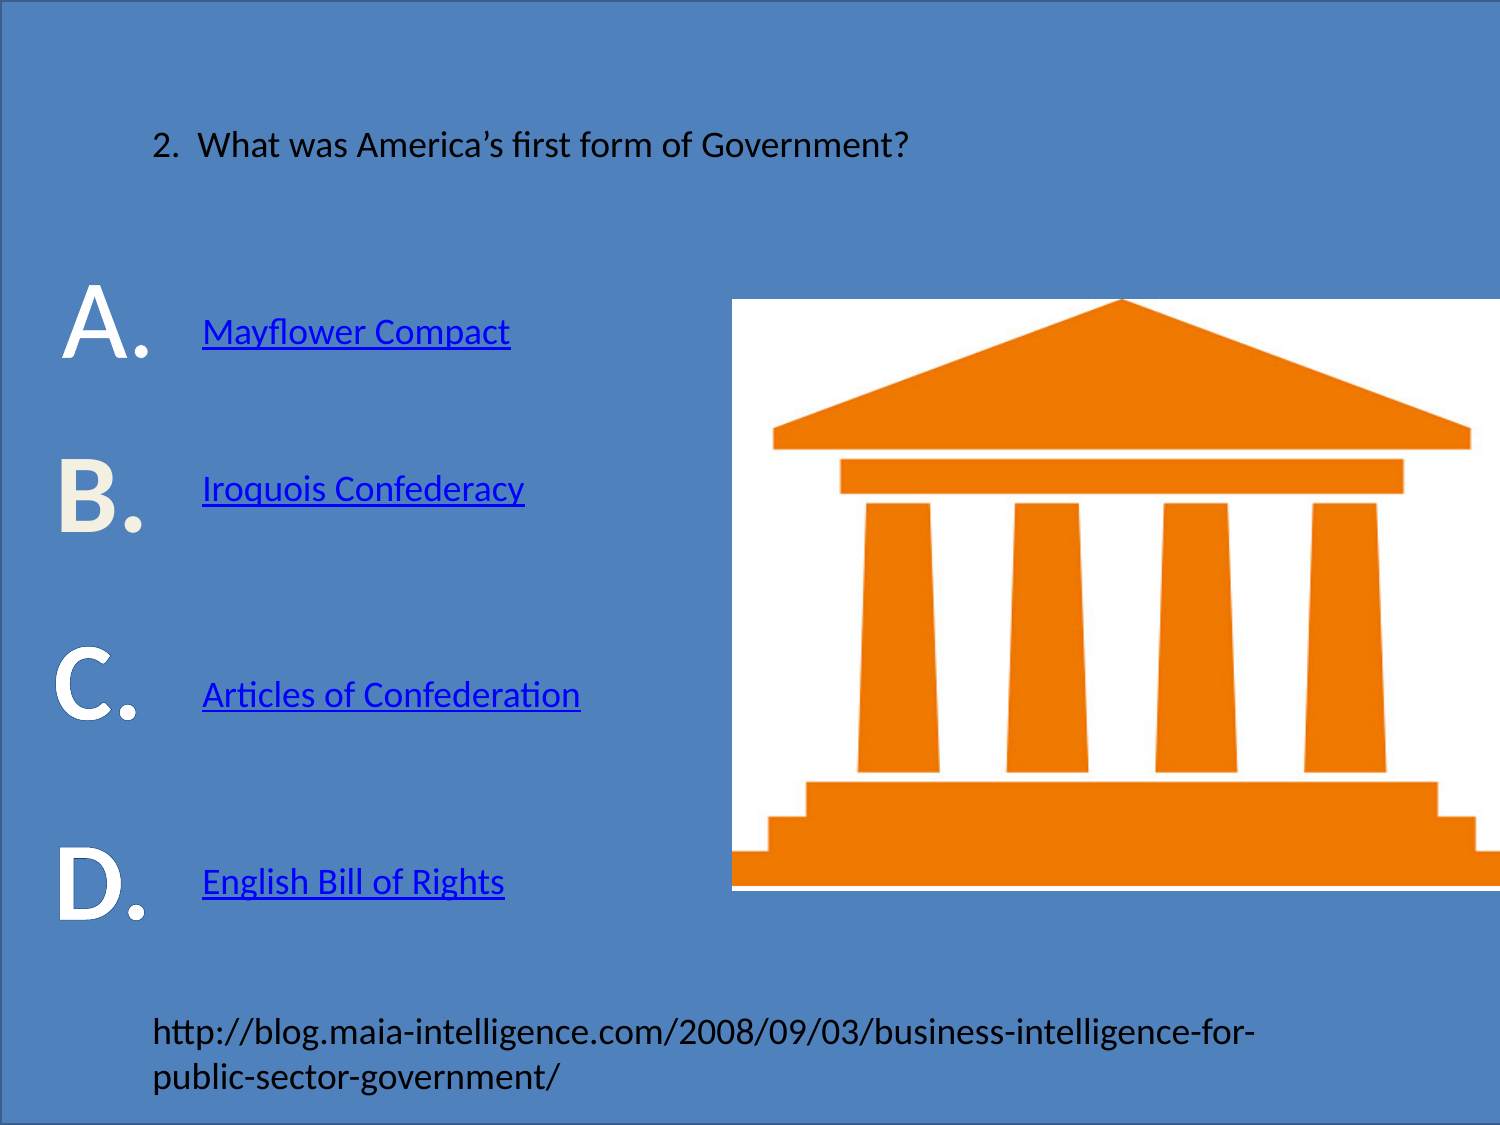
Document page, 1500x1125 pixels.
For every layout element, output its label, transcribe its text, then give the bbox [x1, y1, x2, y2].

text_box [0, 0, 1500, 1125]
text_box English Bill of Rights [187, 849, 738, 910]
text_box D. [37, 799, 167, 950]
text_box C. [37, 599, 158, 750]
text_box Iroquois Confederacy [187, 456, 675, 517]
text_box A. [46, 237, 172, 388]
text_box Articles of Confederation [187, 662, 727, 723]
text_box B. [40, 412, 164, 563]
text_box 2. What was America’s first form of Government? [137, 112, 1338, 173]
text_box http://blog.maia-intelligence.com/2008/09/03/business-intelligence-for-public-sector-government/ [137, 999, 1363, 1105]
picture [732, 299, 1500, 891]
text_box Mayflower Compact [187, 299, 731, 360]
